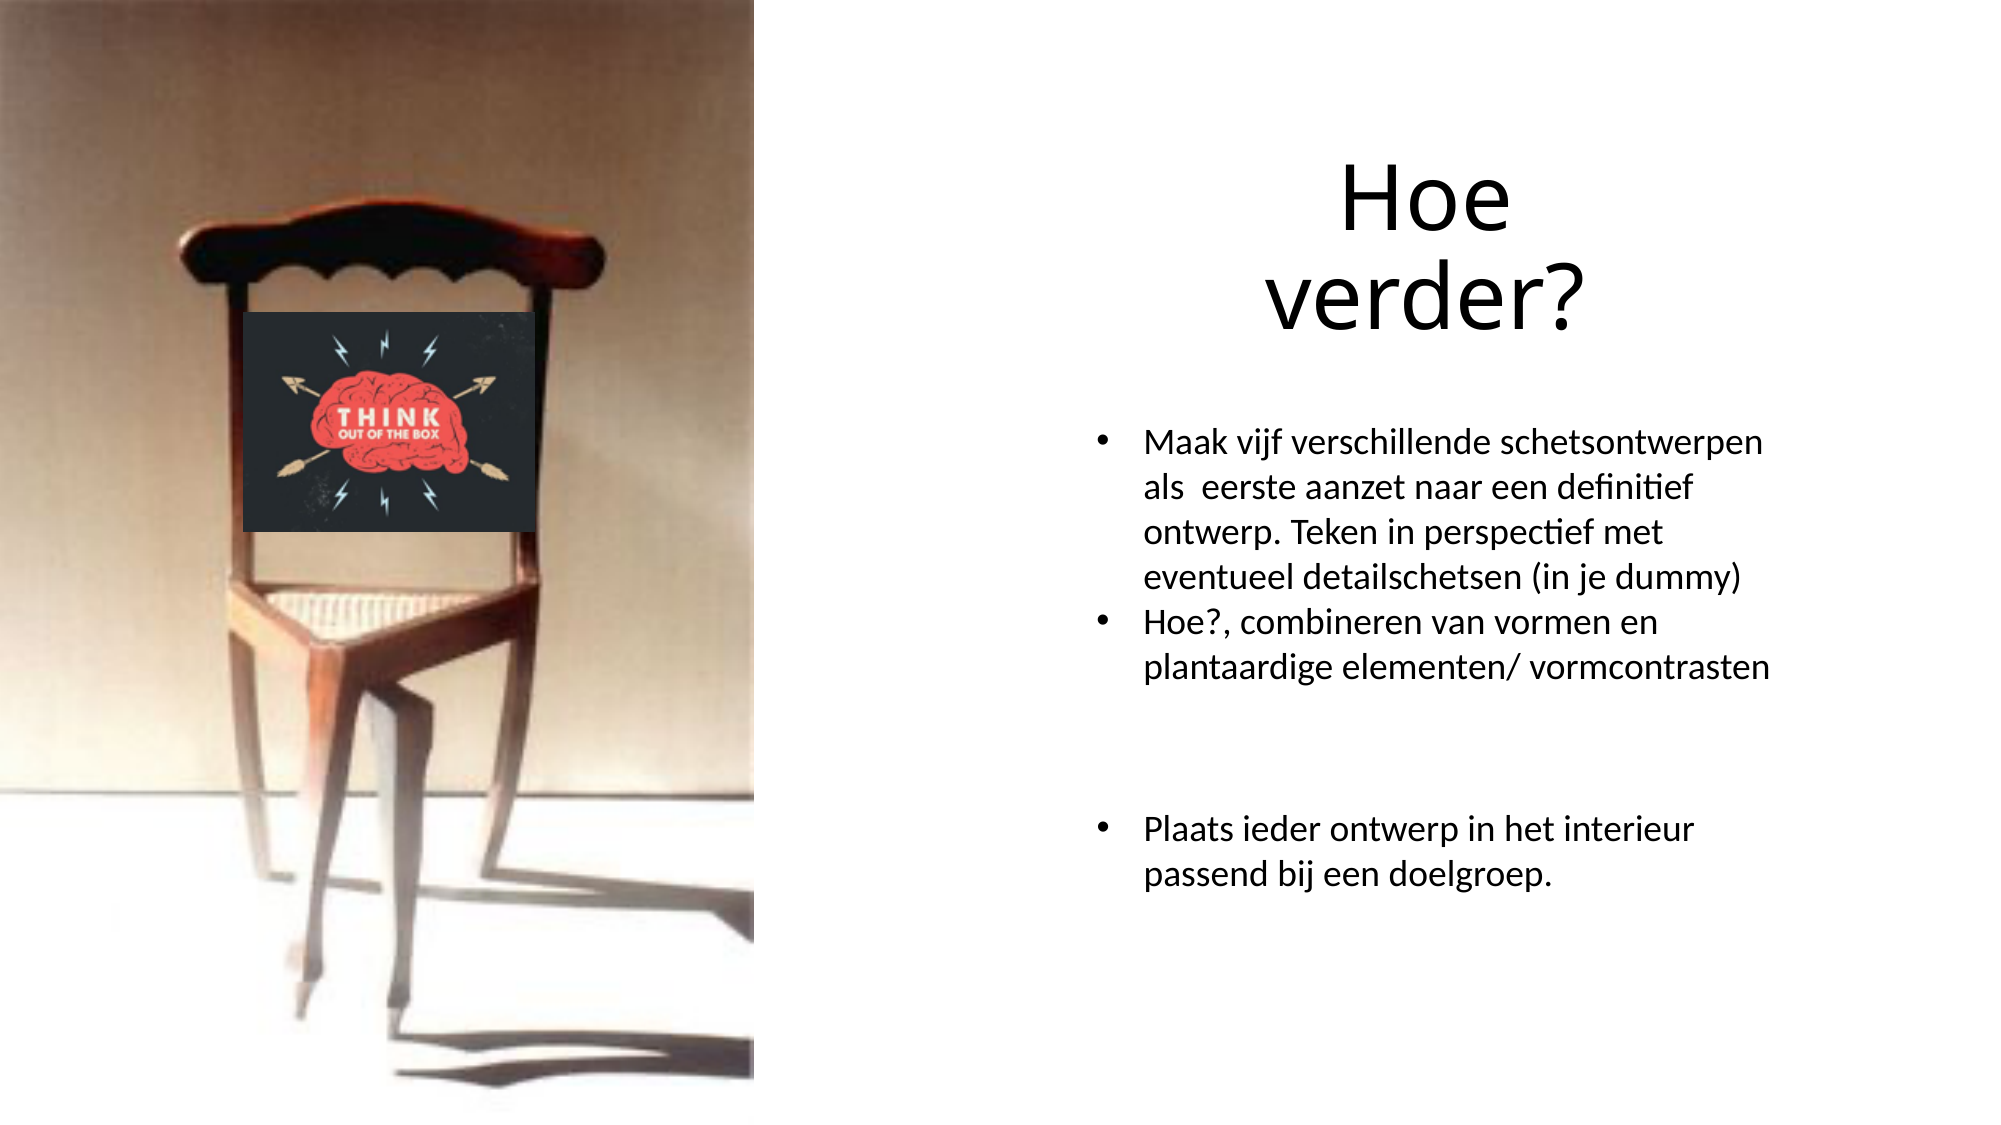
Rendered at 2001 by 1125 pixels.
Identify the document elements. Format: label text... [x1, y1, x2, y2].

text_box Maak vijf verschillende schetsontwerpen als eerste aanzet naar een definitief ontwerp. Teken in perspectief met eventueel detailschetsen (in je dummy) Hoe?, combineren van vormen en plantaardige elementen/ vormcontrasten [1081, 409, 1817, 740]
text_box Hoe verder? [1203, 143, 1648, 362]
text_box Plaats ieder ontwerp in het interieur passend bij een doelgroep. [1081, 796, 1730, 902]
picture [0, 0, 754, 1125]
